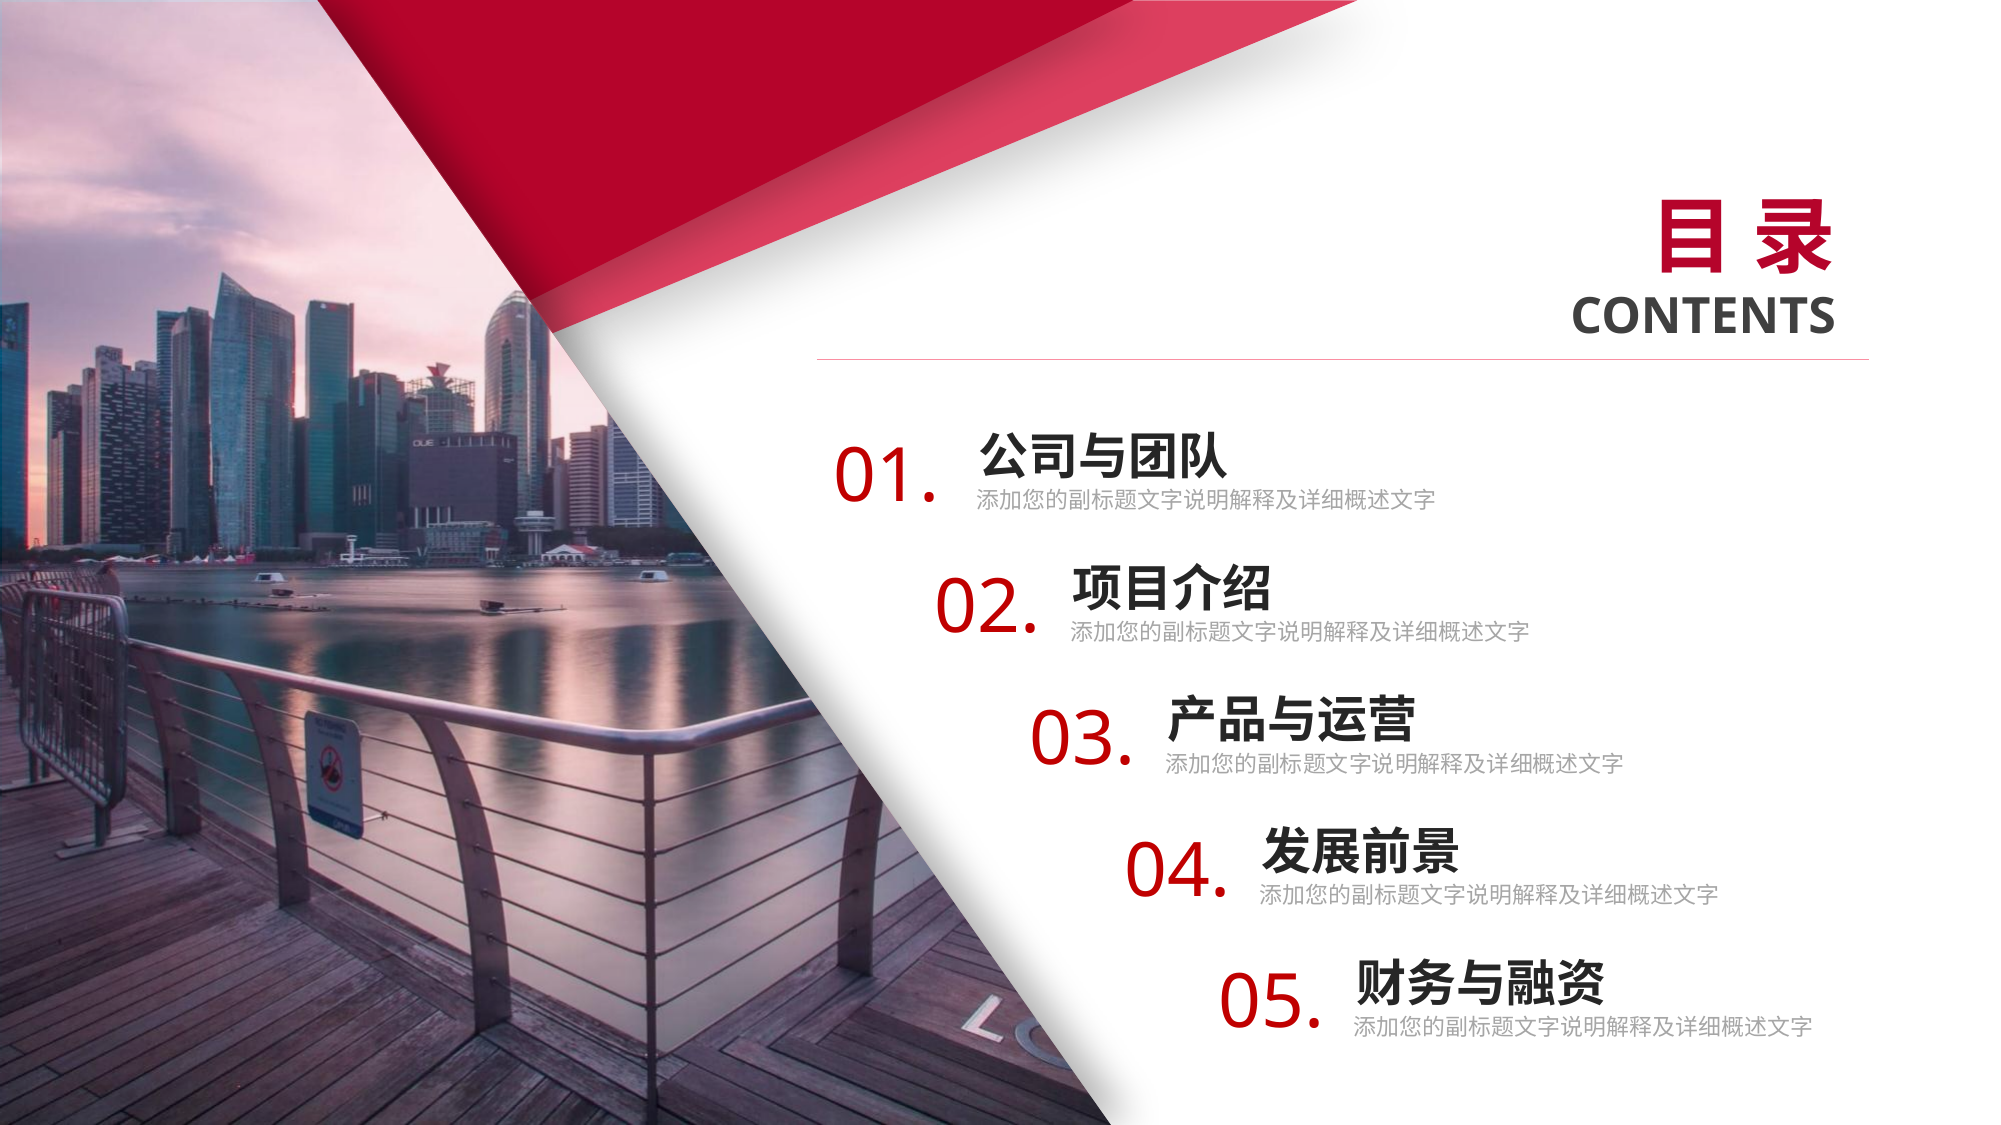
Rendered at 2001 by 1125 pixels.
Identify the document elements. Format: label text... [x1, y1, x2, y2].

text_box [369, 0, 1135, 283]
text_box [1199, 943, 1969, 1052]
text_box [600, 0, 1358, 315]
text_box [821, 417, 1591, 525]
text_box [1010, 680, 1780, 789]
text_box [1104, 812, 1874, 920]
text_box 目 录 CONTENTS [1555, 175, 1851, 351]
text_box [916, 548, 1686, 657]
text_box [1, 1, 1113, 1125]
